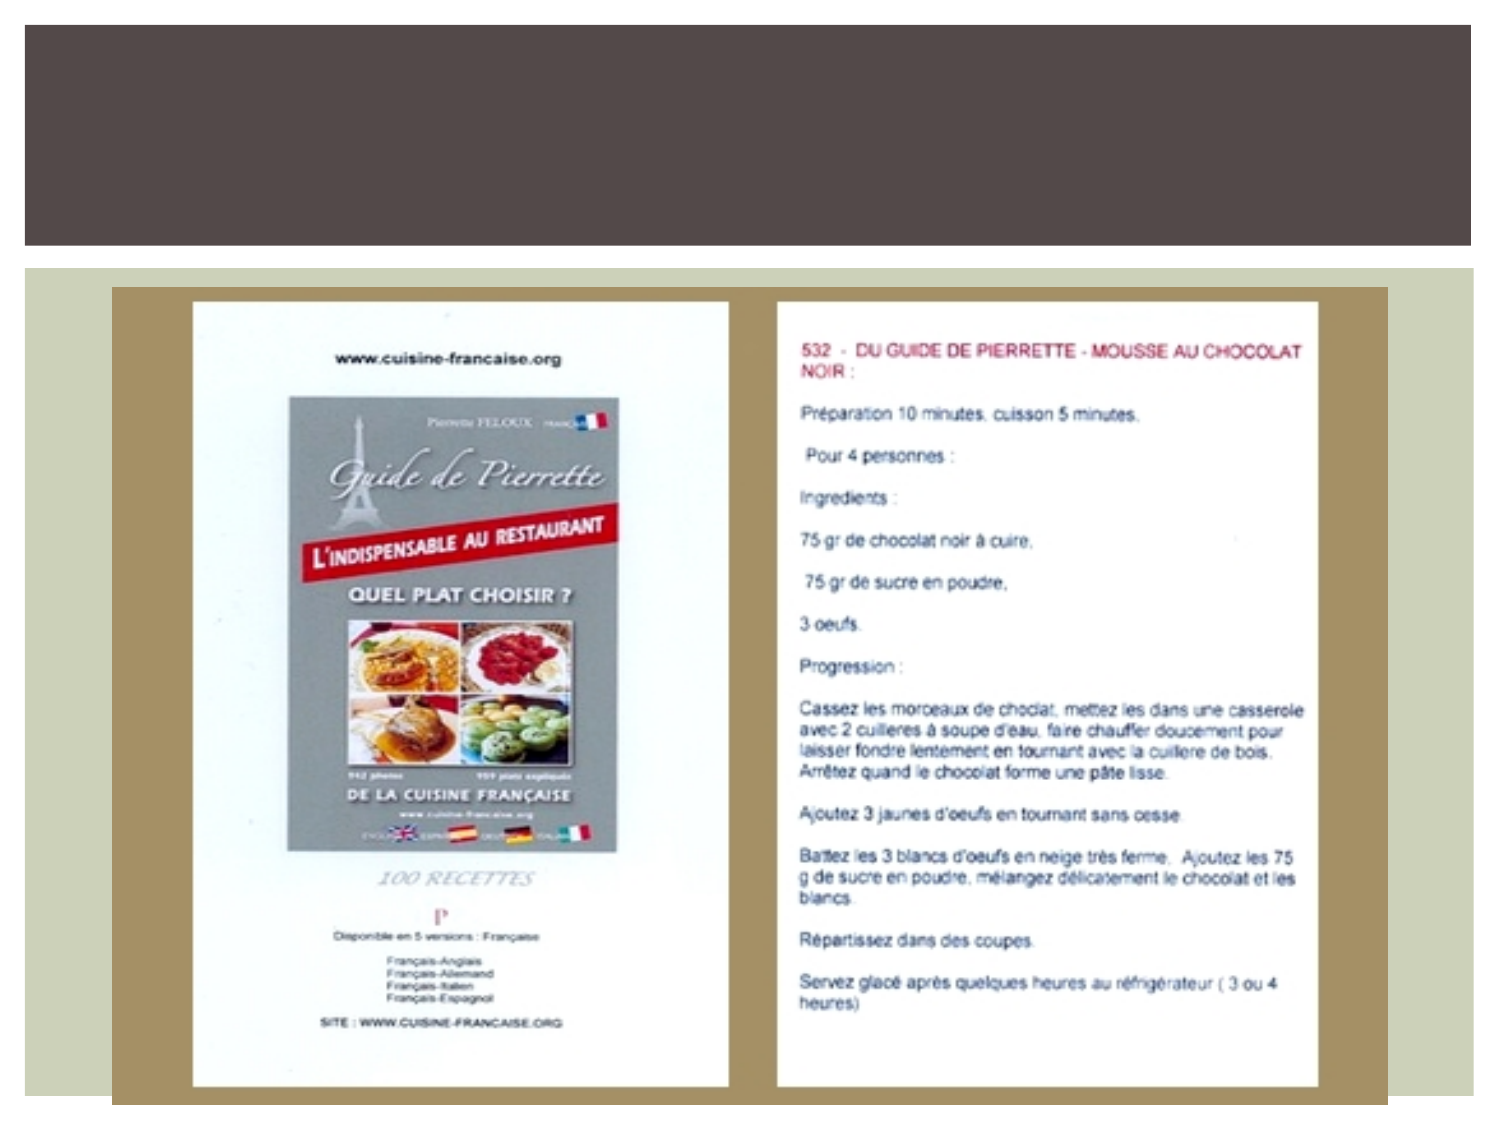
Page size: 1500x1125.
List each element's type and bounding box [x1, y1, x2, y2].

list [112, 287, 1388, 1105]
